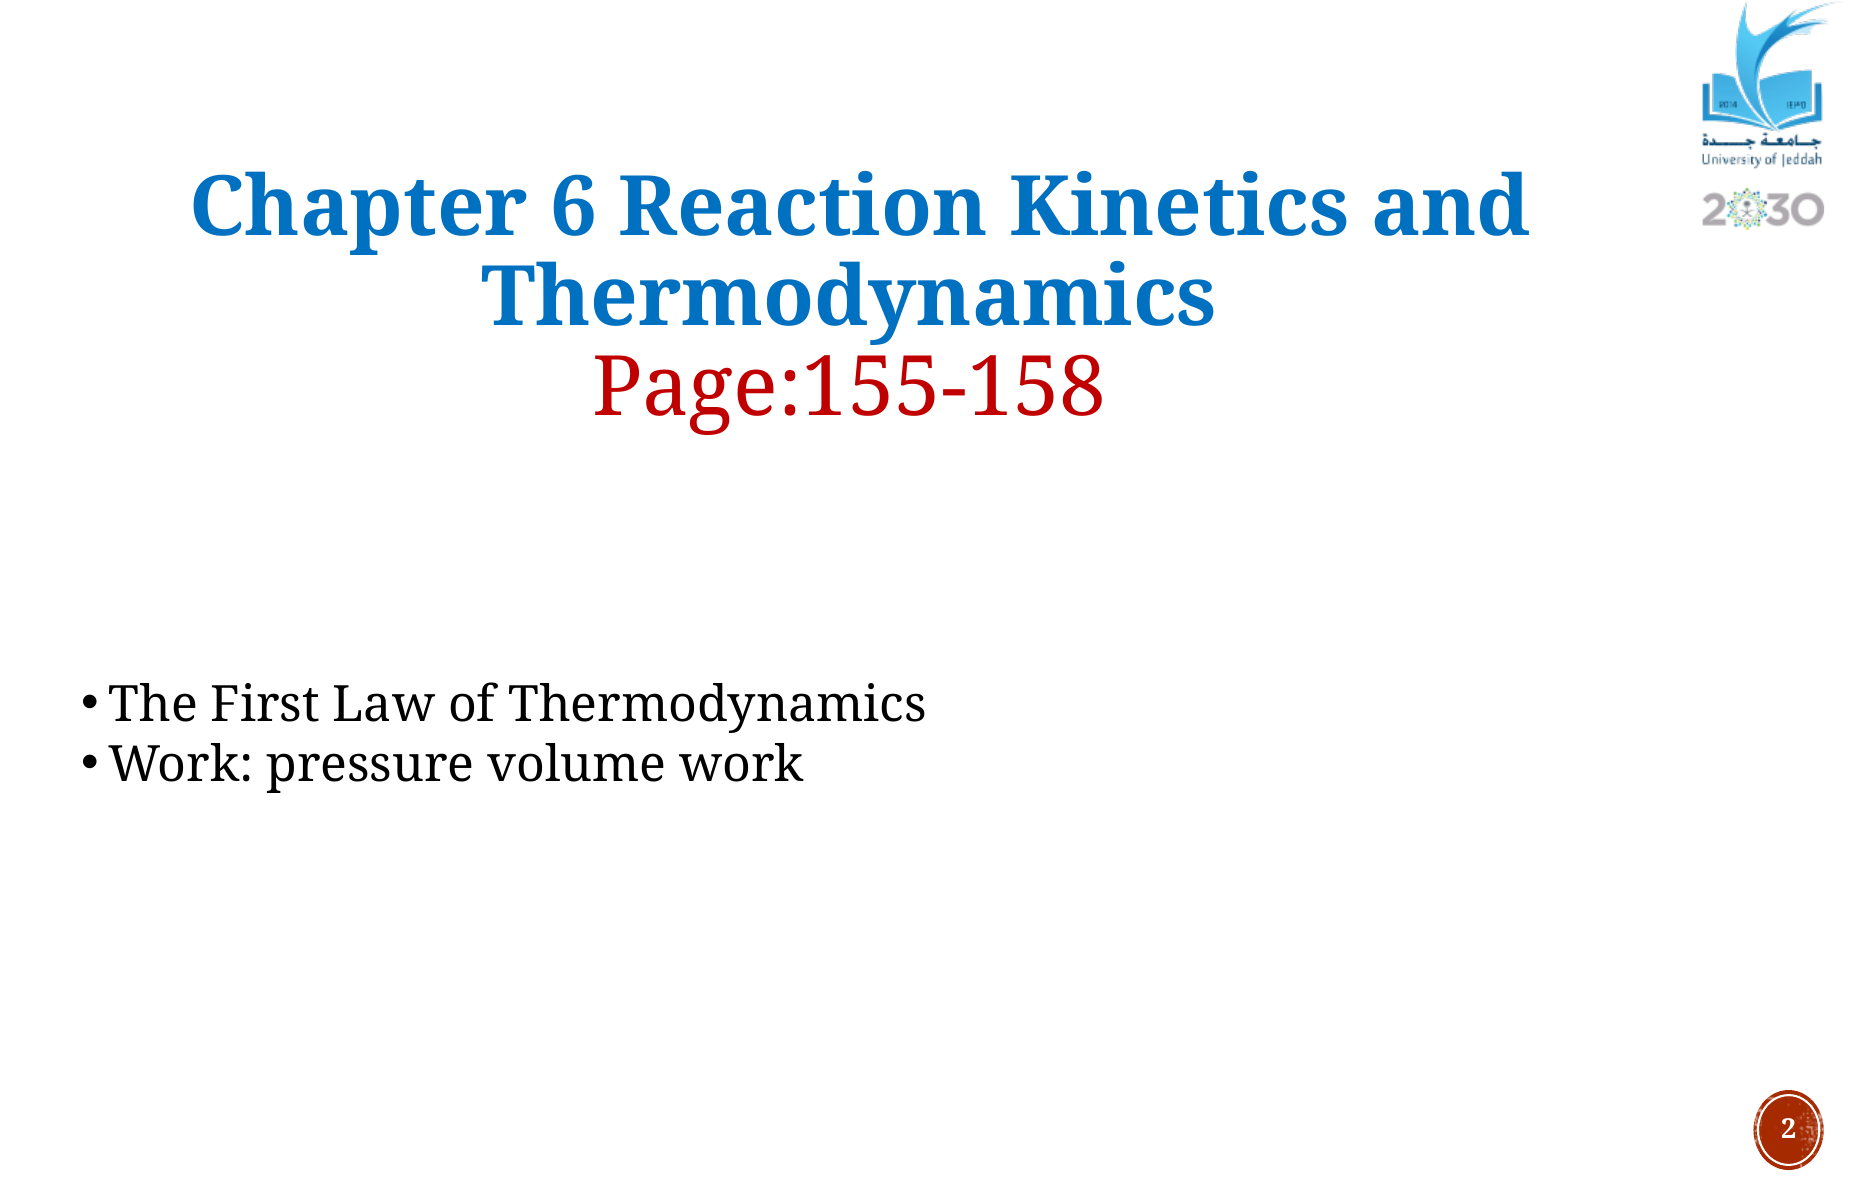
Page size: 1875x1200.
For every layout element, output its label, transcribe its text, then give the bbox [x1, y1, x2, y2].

picture [1681, 1, 1846, 236]
text_box The First Law of Thermodynamics Work: pressure volume work [66, 663, 1655, 799]
slide_number 2 [1739, 1097, 1838, 1162]
text_box Chapter 6 Reaction Kinetics and Thermodynamics Page:155-158 [39, 155, 1682, 441]
